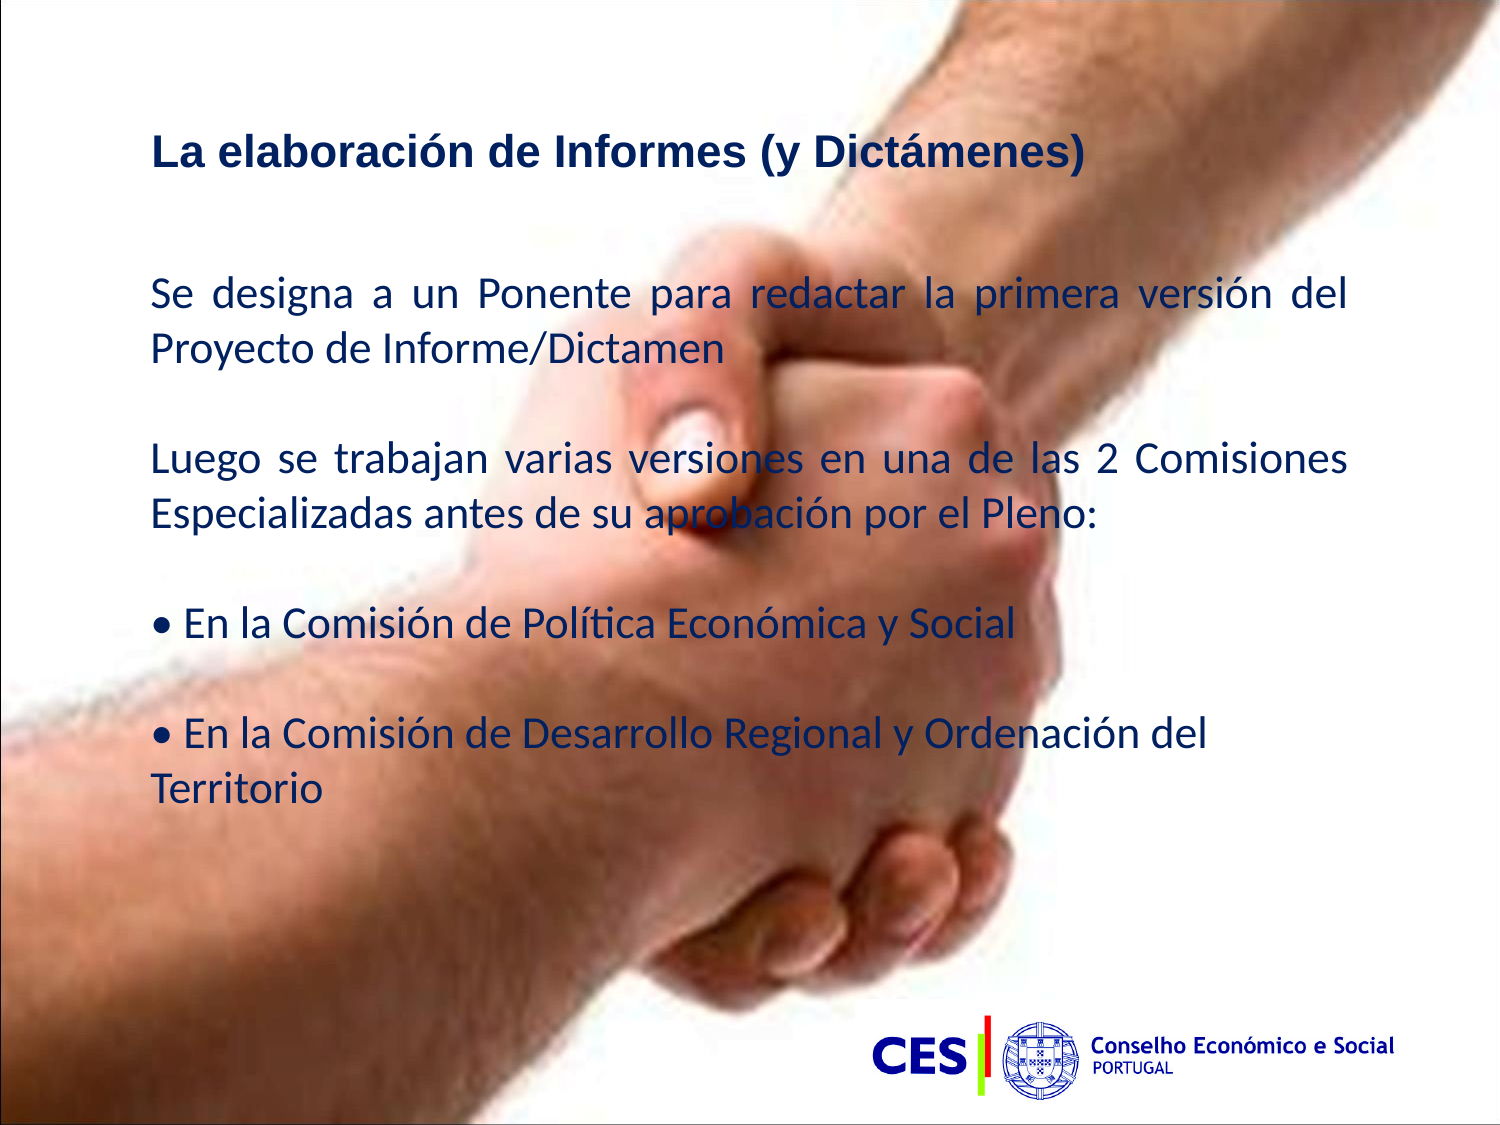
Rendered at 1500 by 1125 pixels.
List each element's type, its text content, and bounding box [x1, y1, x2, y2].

picture [0, 0, 1500, 1125]
text_box Se designa a un Ponente para redactar la primera versión del Proyecto de Informe/Dictamen Luego se trabajan varias versiones en una de las 2 Comisiones Especializadas antes de su aprobación por el Pleno: • En la Comisión de Política Económica y Social • En la Comisión de Desarrollo Regional y Ordenación del Territorio [135, 255, 1365, 820]
text_box La elaboración de Informes (y Dictámenes) [136, 114, 1102, 185]
